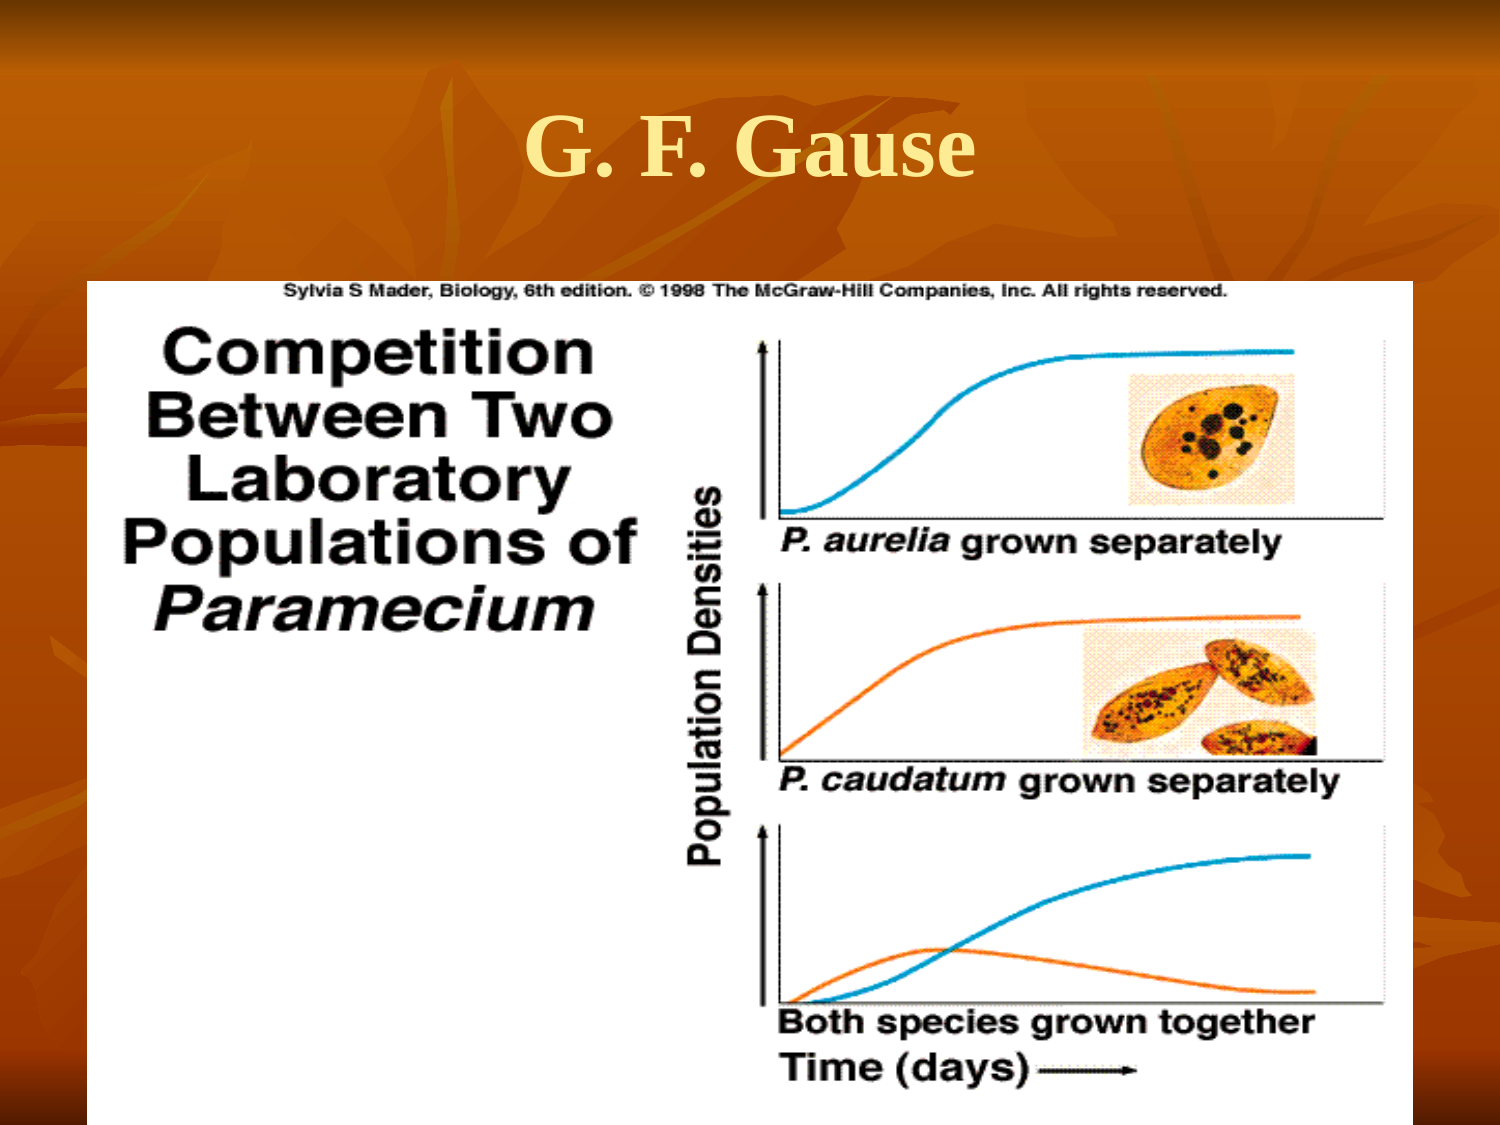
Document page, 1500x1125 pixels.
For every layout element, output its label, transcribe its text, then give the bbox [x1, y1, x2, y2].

title G. F. Gause [74, 45, 1426, 234]
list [87, 280, 1413, 1125]
